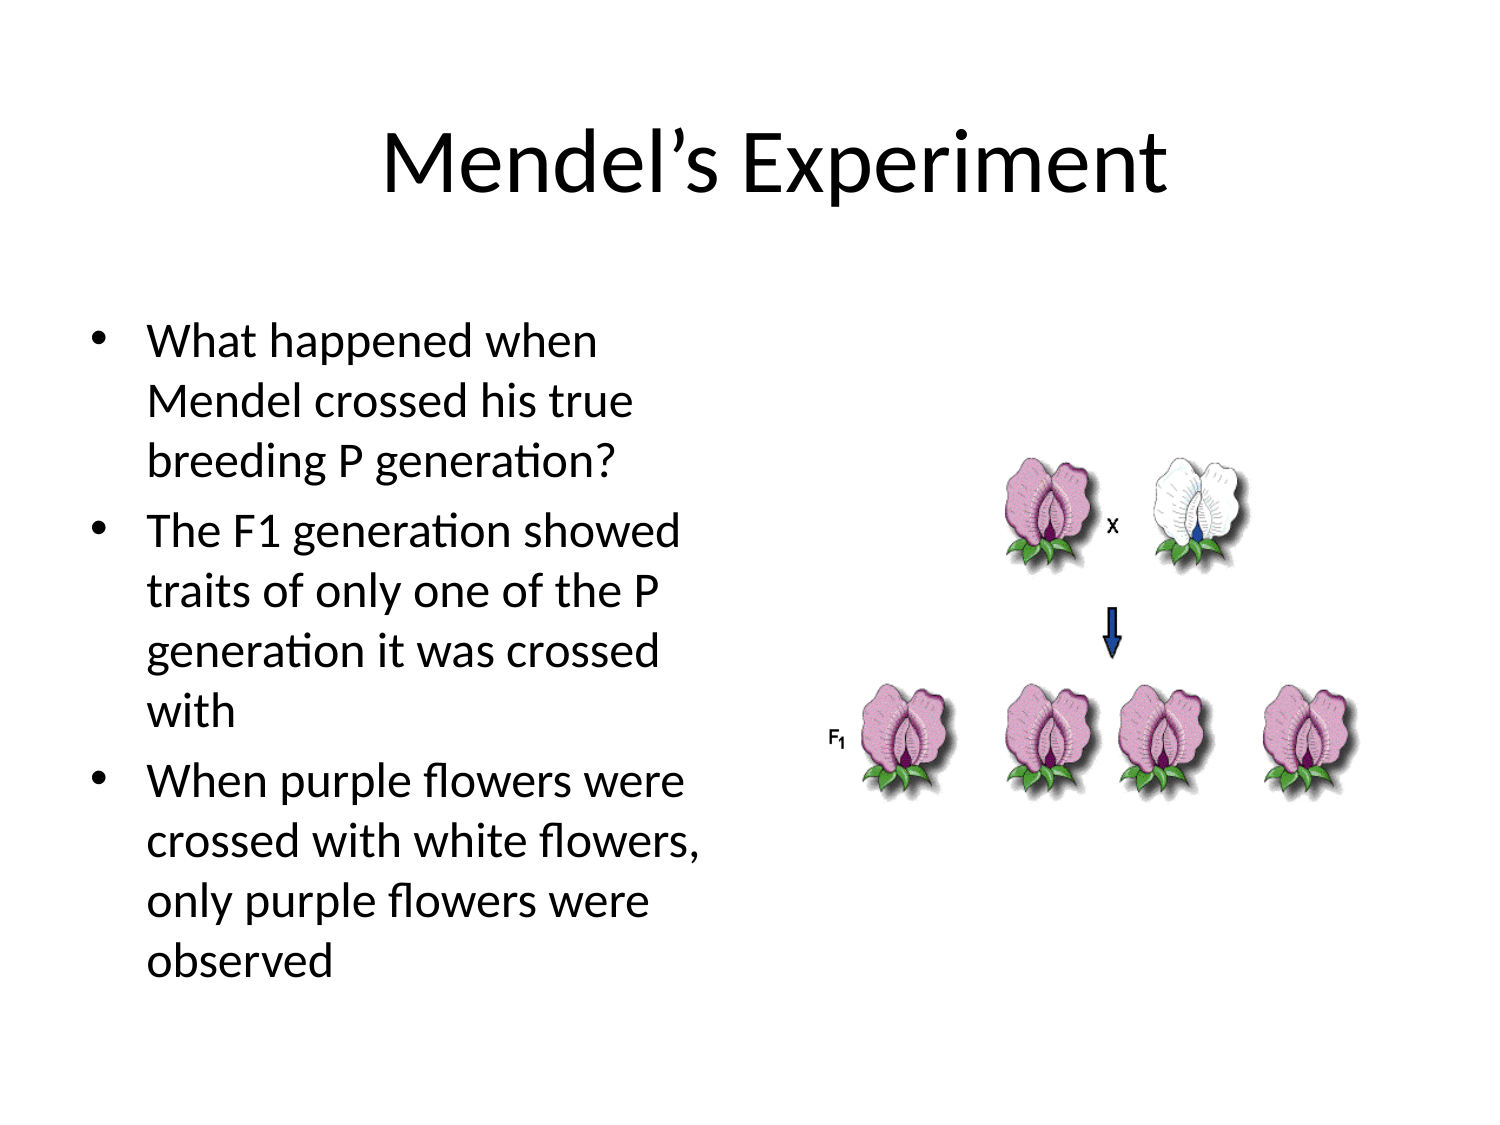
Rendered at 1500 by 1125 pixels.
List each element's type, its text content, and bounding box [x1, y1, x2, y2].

title Mendel’s Experiment [125, 62, 1425, 250]
list What happened when Mendel crossed his true breeding P generation? The F1 generation showed traits of only one of the P generation it was crossed with When purple flowers were crossed with white flowers, only purple flowers were observed [75, 299, 738, 1013]
picture [812, 437, 1376, 807]
